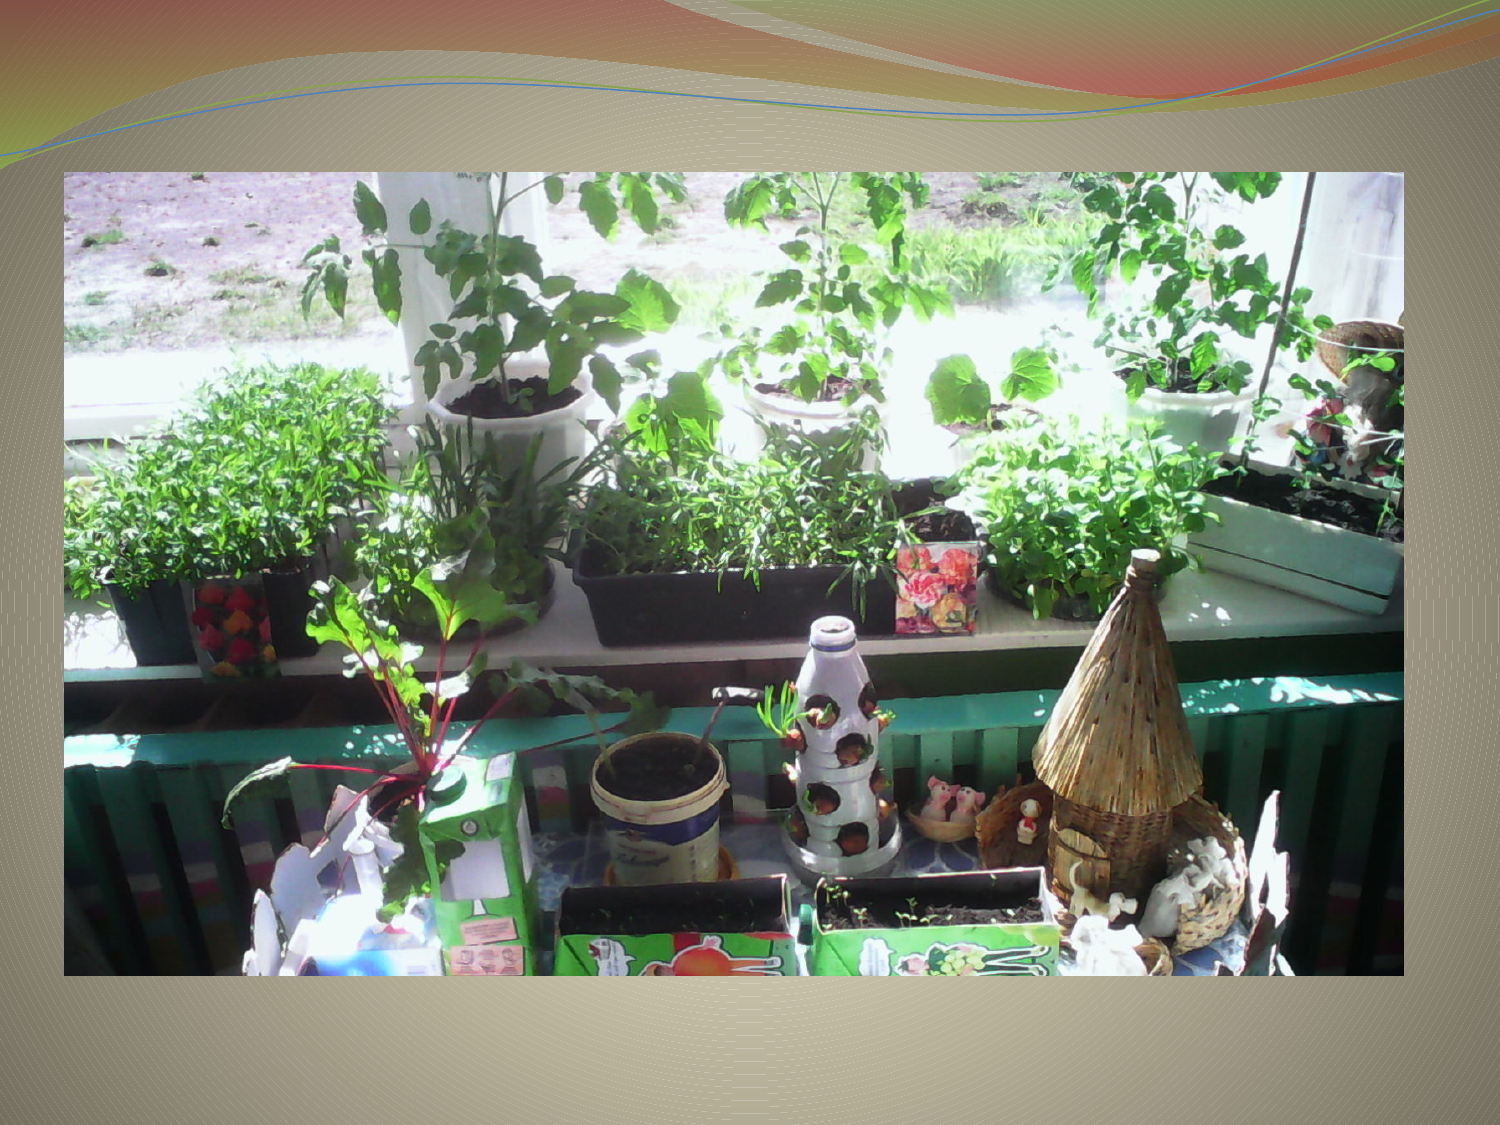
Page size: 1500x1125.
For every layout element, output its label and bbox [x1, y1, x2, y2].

picture [64, 172, 1404, 976]
